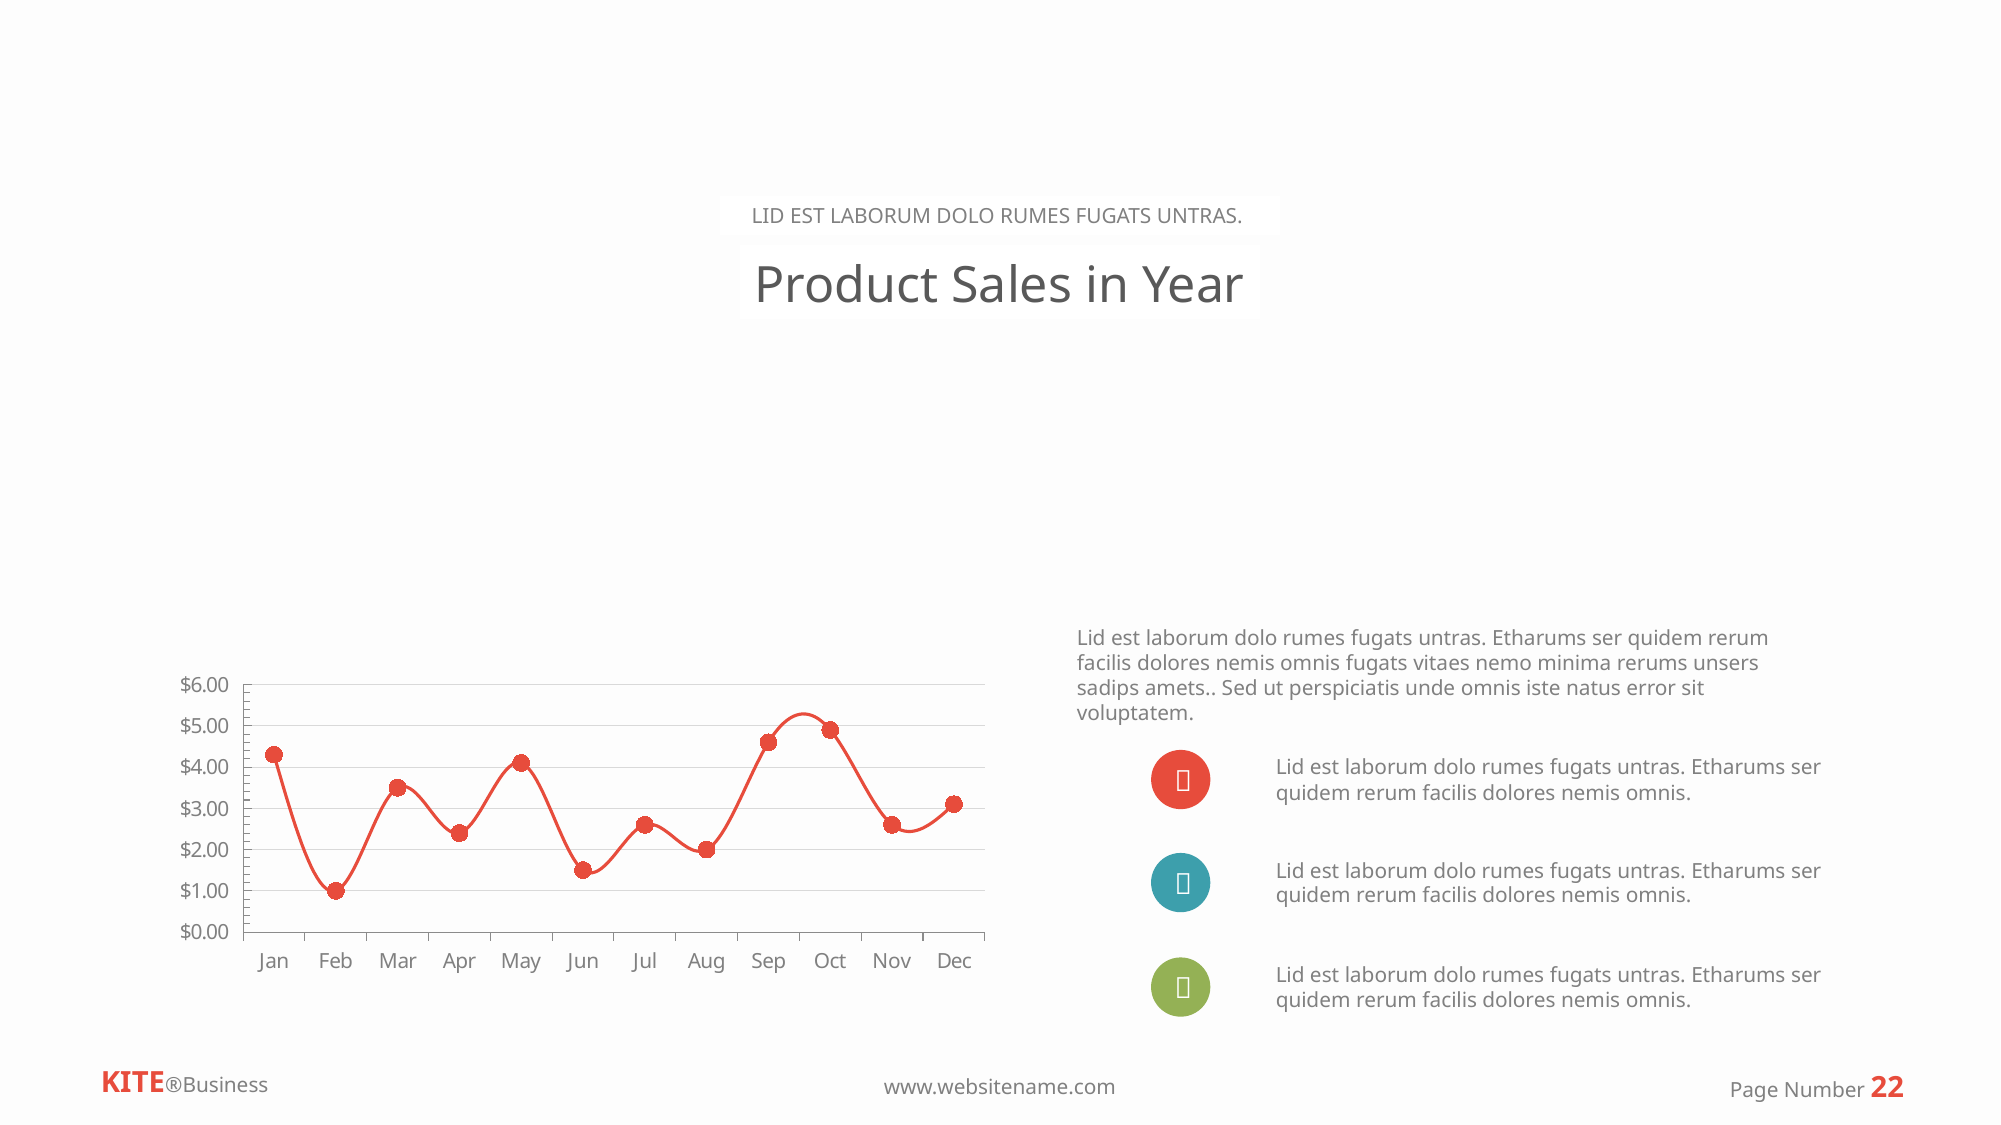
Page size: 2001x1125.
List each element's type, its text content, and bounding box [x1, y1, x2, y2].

text_box www.websitename.com [869, 1066, 1131, 1107]
picture [0, 0, 2000, 563]
text_box Lid est laborum dolo rumes fugats untras. Etharums ser quidem rerum facilis dolores nemis omnis fugats vitaes nemo minima rerums unsers sadips amets.. Sed ut perspiciatis unde omnis iste natus error sit voluptatem. [1062, 617, 1842, 733]
text_box Page Number 22 [1715, 1061, 1919, 1112]
text_box  [1150, 851, 1212, 914]
text_box  [1150, 956, 1212, 1018]
text_box KITE®Business [85, 1056, 284, 1106]
text_box Lid est laborum dolo rumes fugats untras. Etharums ser quidem rerum facilis dolores nemis omnis. [1261, 849, 1842, 915]
text_box Lid est laborum dolo rumes fugats untras. Etharums ser quidem rerum facilis dolores nemis omnis. [1261, 746, 1842, 812]
text_box  [1150, 748, 1212, 811]
chart [174, 618, 1000, 975]
text_box Lid est laborum dolo rumes fugats untras. Etharums ser quidem rerum facilis dolores nemis omnis. [1261, 954, 1842, 1019]
